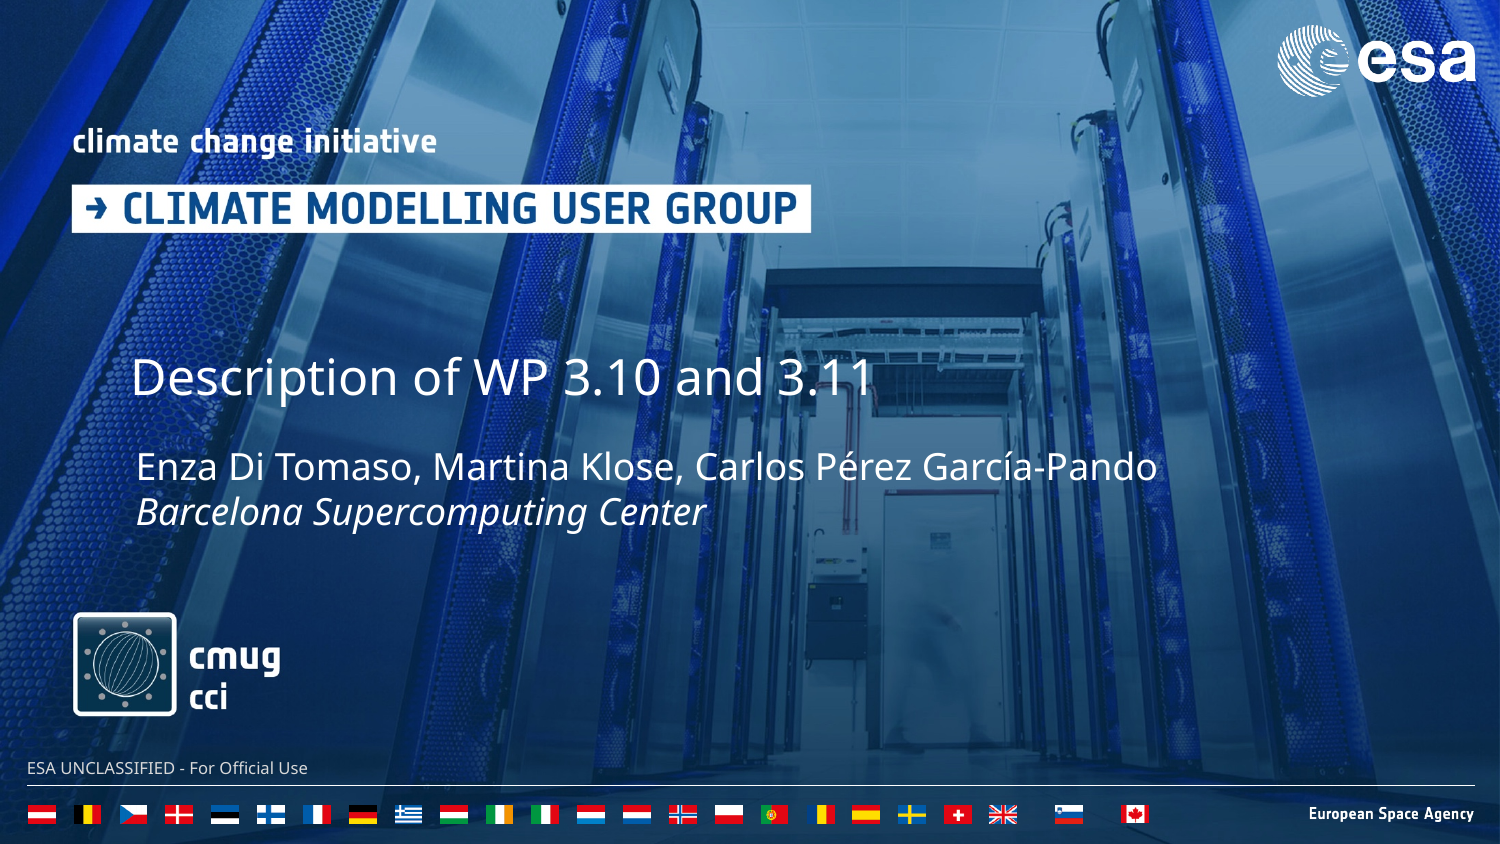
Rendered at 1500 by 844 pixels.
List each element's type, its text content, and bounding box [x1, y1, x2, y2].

text_box Description of WP 3.10 and 3.11 [115, 337, 906, 413]
picture [0, 0, 1500, 844]
text_box Enza Di Tomaso, Martina Klose, Carlos Pérez García-Pando Barcelona Supercomputing Center [120, 435, 1184, 540]
